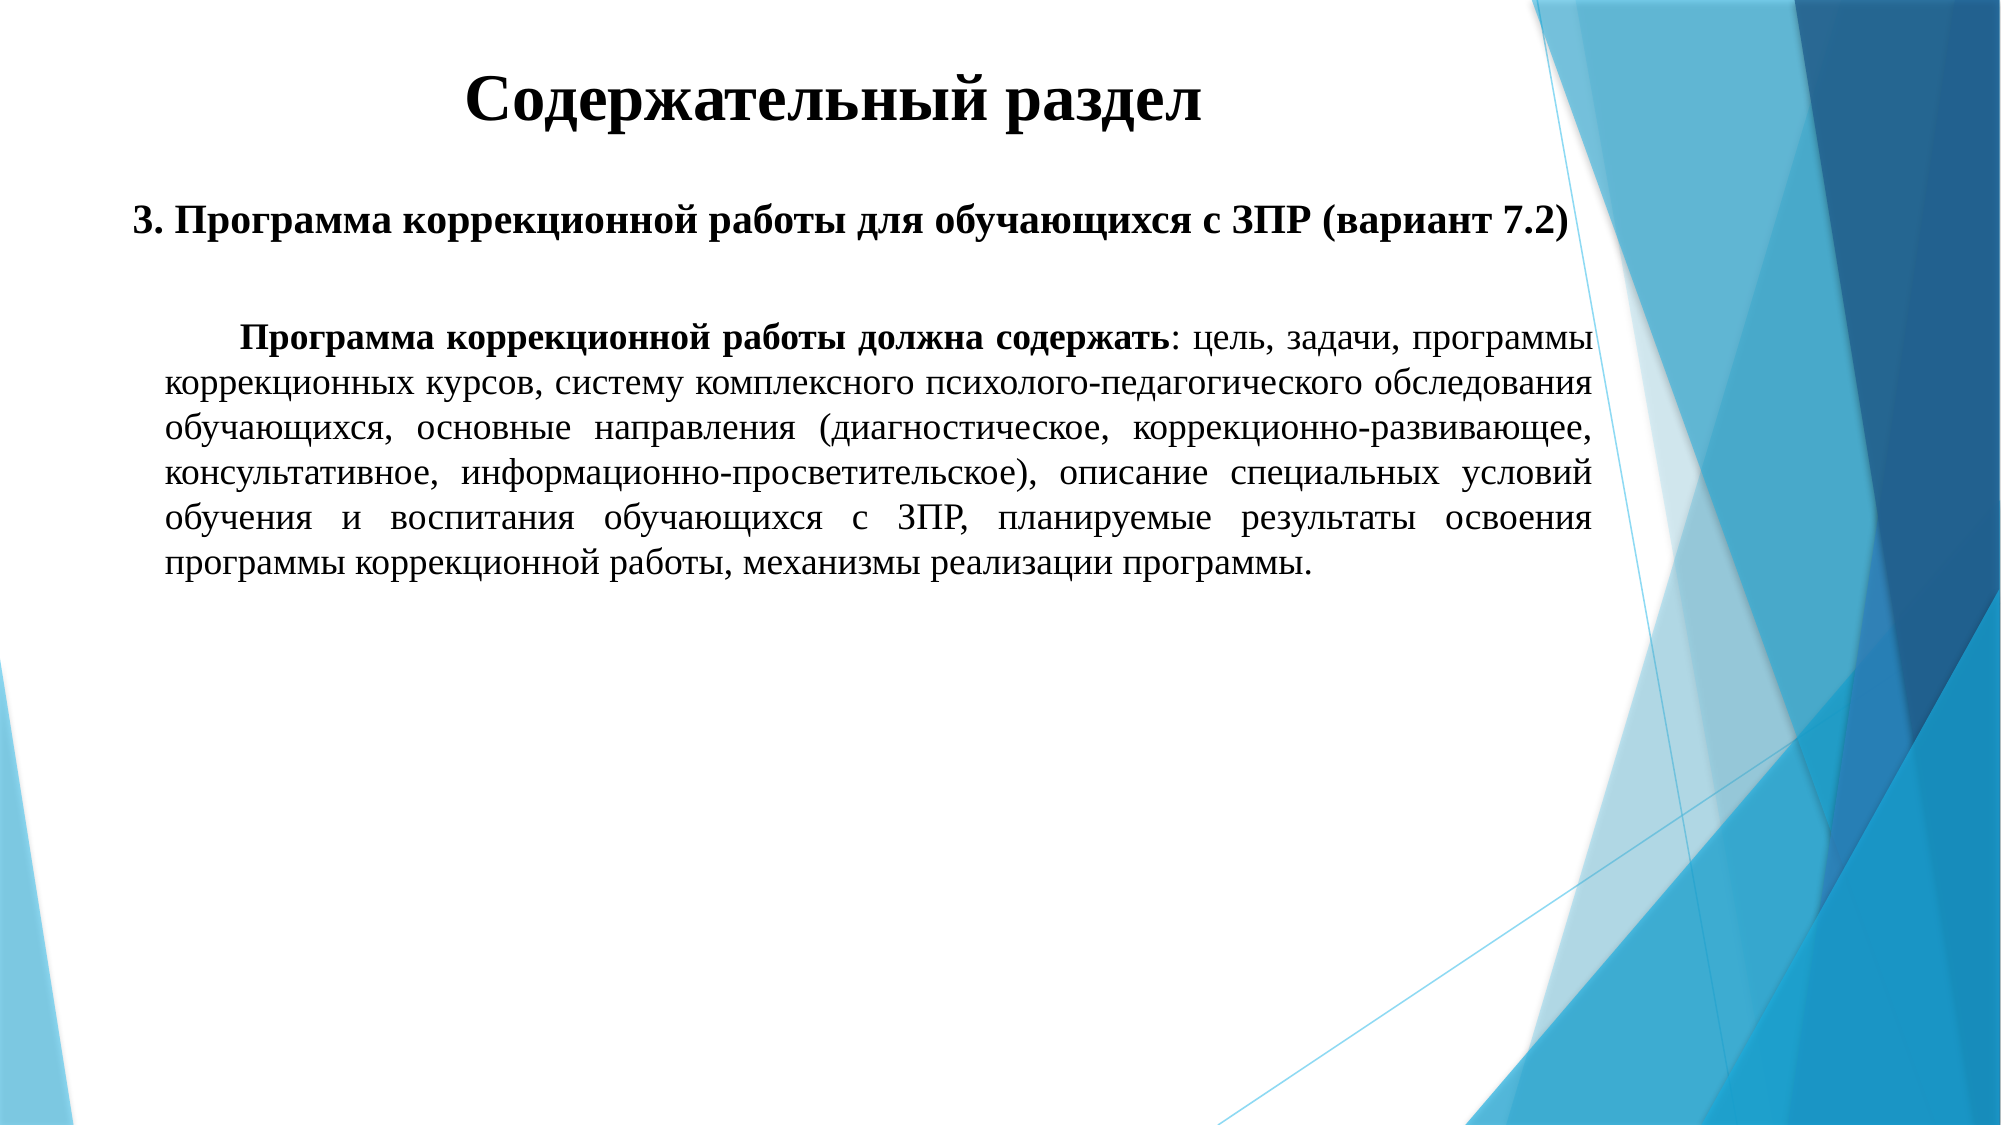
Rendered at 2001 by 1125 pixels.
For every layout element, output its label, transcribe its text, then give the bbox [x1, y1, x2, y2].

title Содержательный раздел [128, 45, 1540, 184]
list 3. Программа коррекционной работы для обучающихся с ЗПР (вариант 7.2) Программа коррекционной работы должна содержать: цель, задачи, программы коррекционных курсов, систему комплексного психолого-педагогического обследования обучающихся, основные направления (диагностическое, коррекционно-развивающее, консультативное, информационно-просветительское), описание специальных условий обучения и воспитания обучающихся с ЗПР, планируемые результаты освоения программы коррекционной работы, механизмы реализации программы. [93, 184, 1609, 1073]
